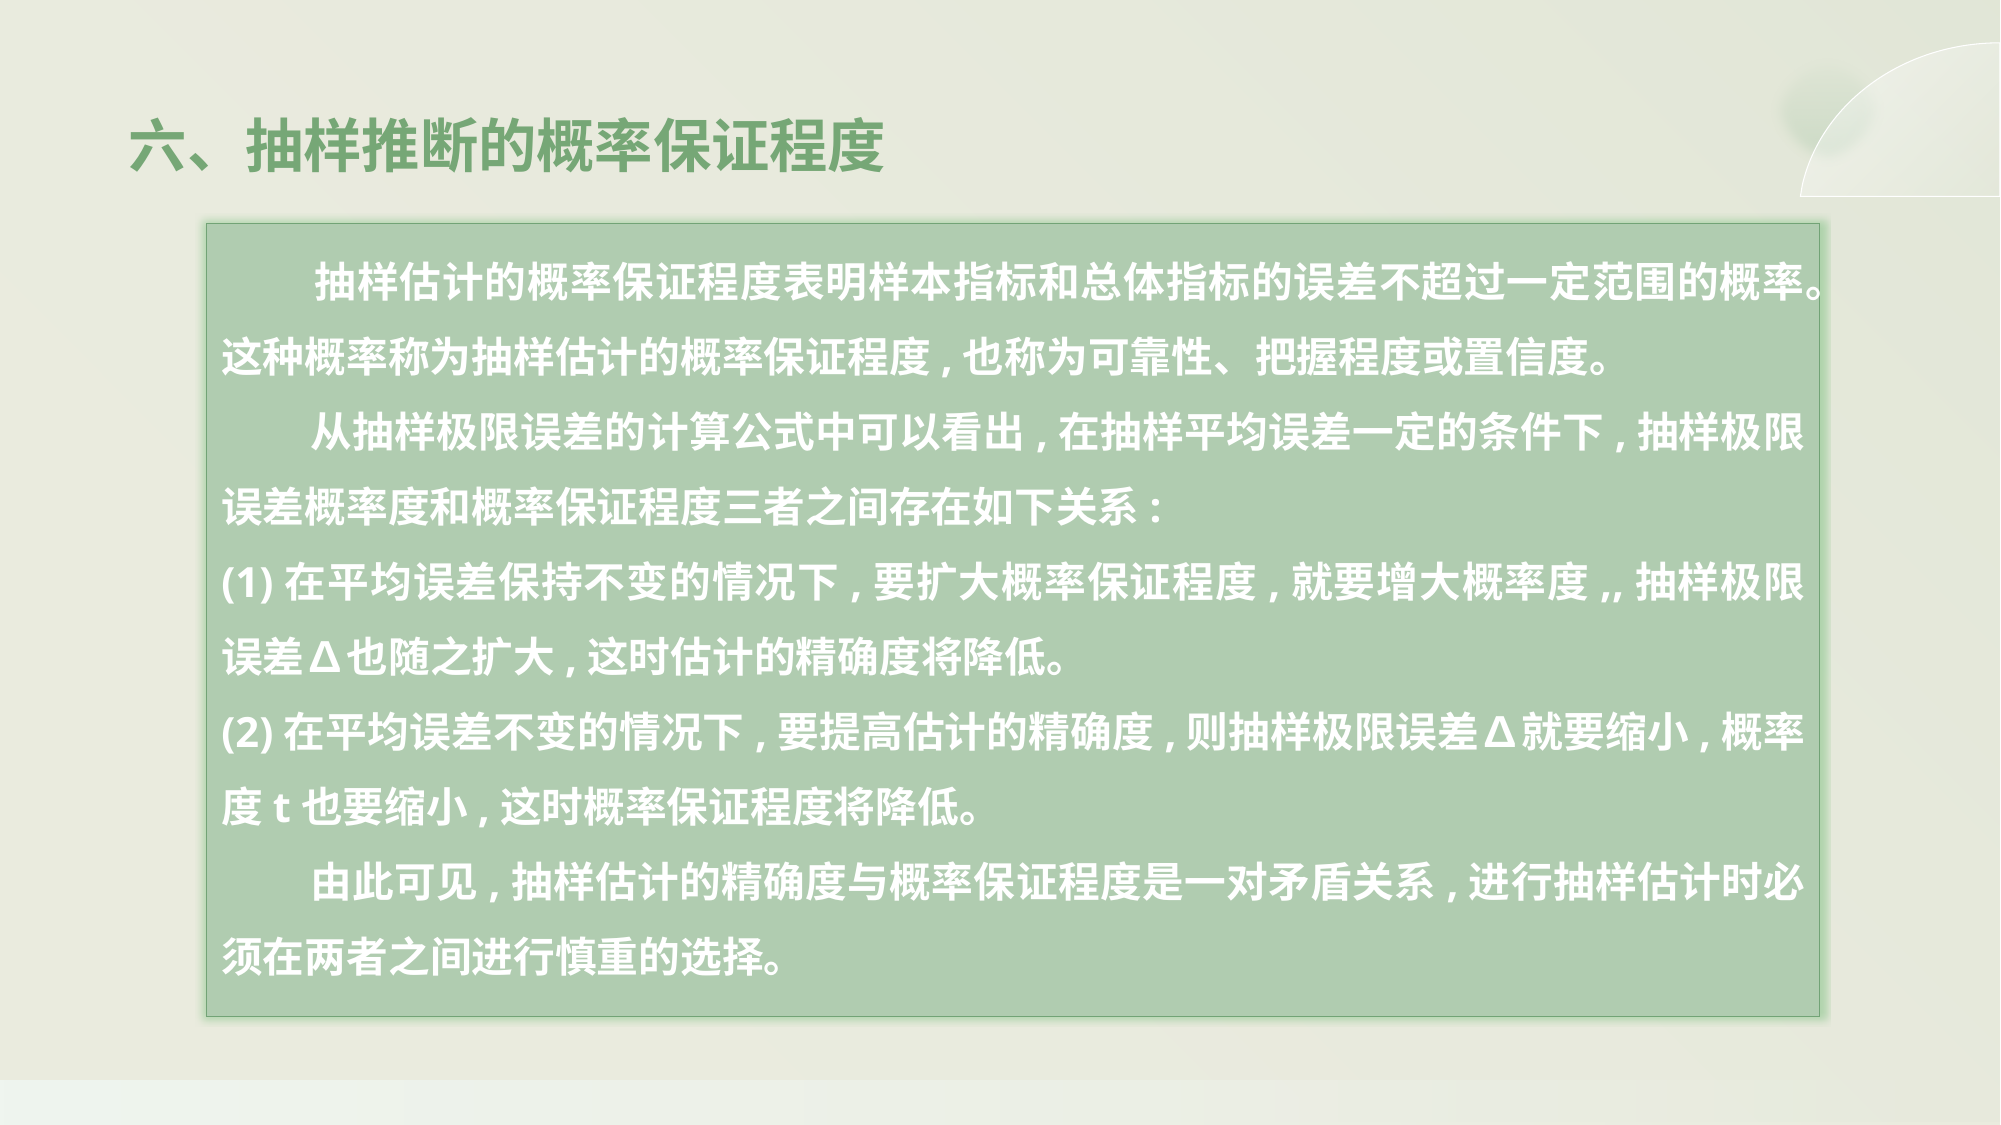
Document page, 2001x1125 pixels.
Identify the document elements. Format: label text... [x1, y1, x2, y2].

text_box 抽样估计的概率保证程度表明样本指标和总体指标的误差不超过一定范围的概率。这种概率称为抽样估计的概率保证程度,也称为可靠性、把握程度或置信度。 从抽样极限误差的计算公式中可以看出,在抽样平均误差一定的条件下,抽样极限误差概率度和概率保证程度三者之间存在如下关系: (1)在平均误差保持不变的情况下,要扩大概率保证程度,就要增大概率度,,抽样极限误差∆也随之扩大,这时估计的精确度将降低。 (2)在平均误差不变的情况下,要提高估计的精确度,则抽样极限误差∆就要缩小,概率度t也要缩小,这时概率保证程度将降低。 由此可见,抽样估计的精确度与概率保证程度是一对矛盾关系,进行抽样估计时必须在两者之间进行慎重的选择。 [206, 223, 1820, 1017]
text_box 六、抽样推断的概率保证程度 [114, 73, 1000, 224]
